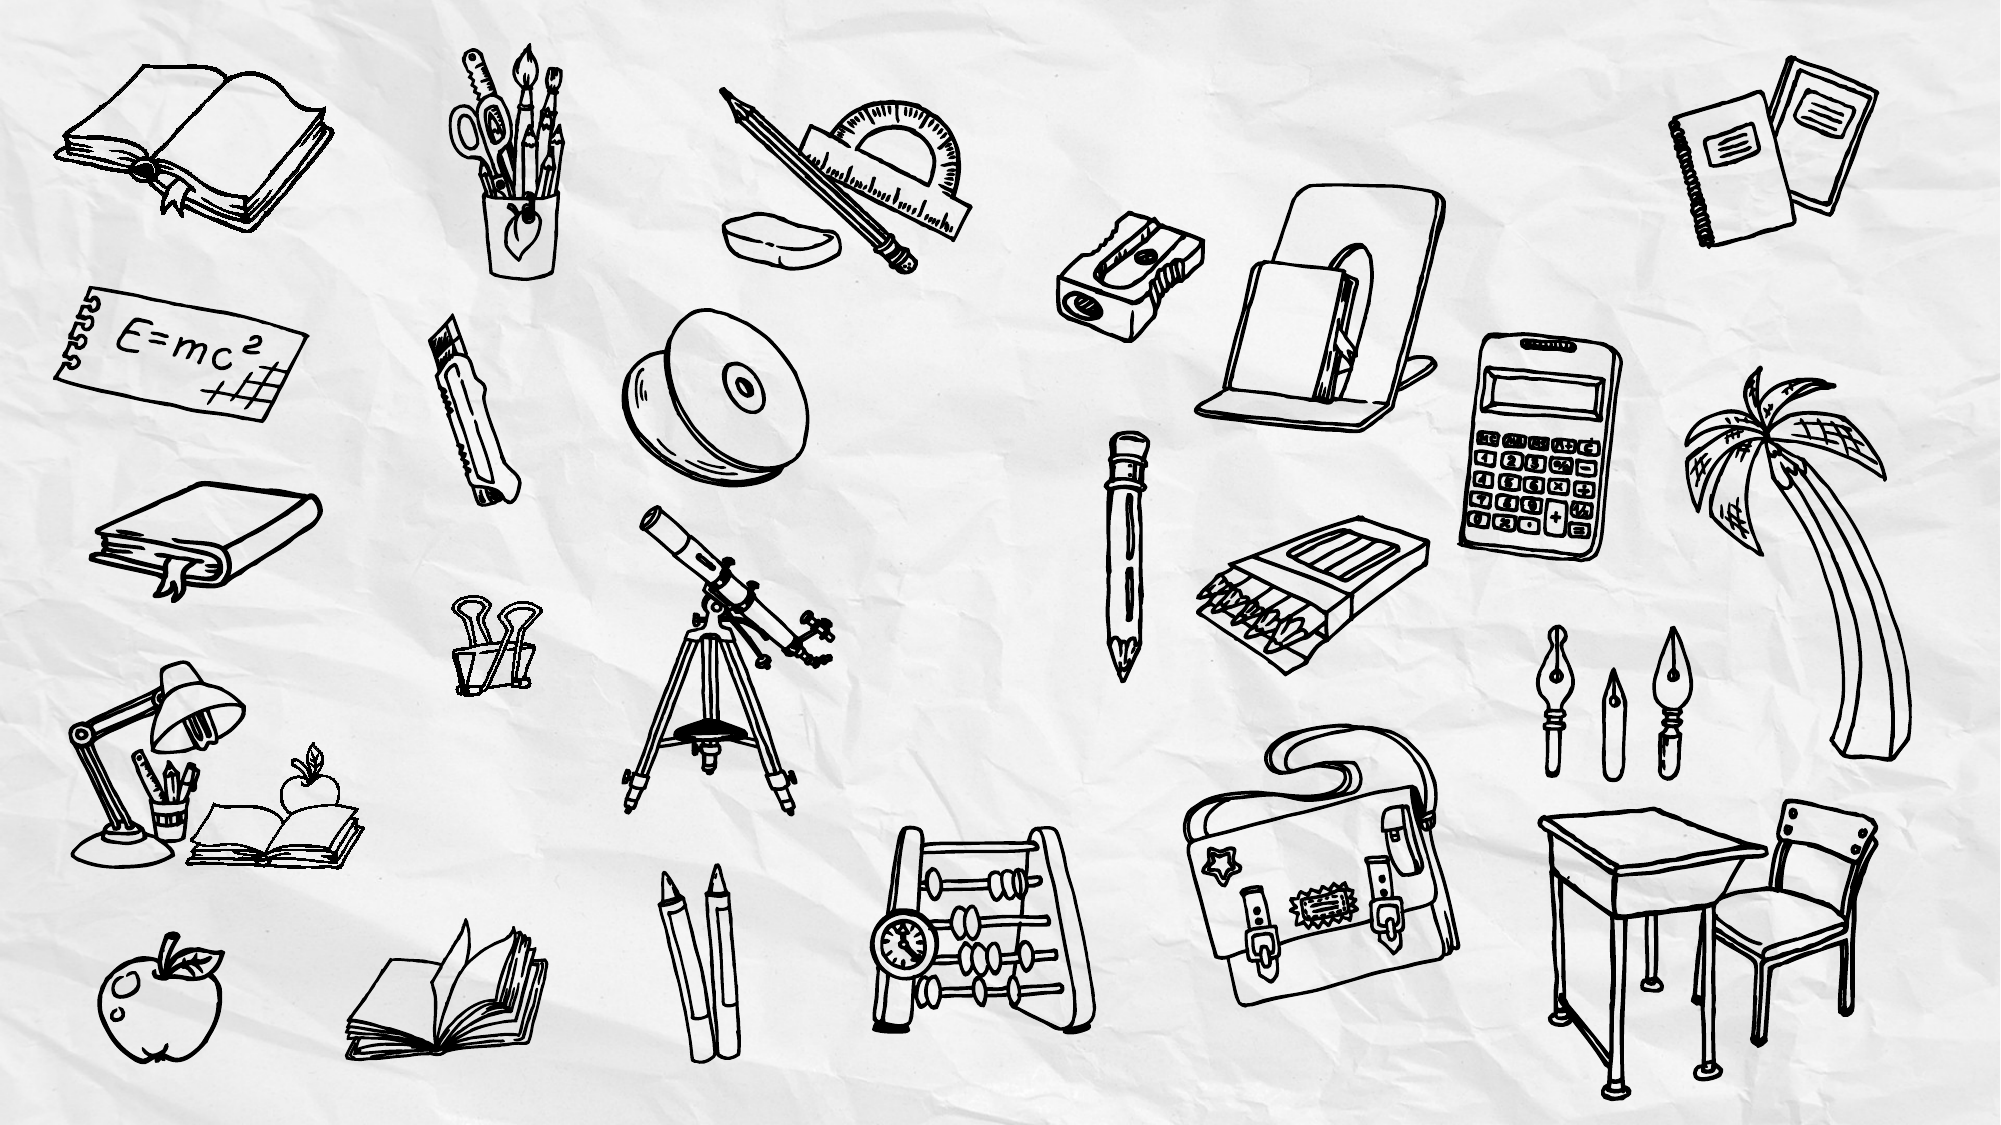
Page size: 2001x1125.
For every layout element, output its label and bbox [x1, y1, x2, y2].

text_box [622, 505, 835, 818]
text_box [1196, 515, 1430, 676]
text_box [1457, 332, 1623, 562]
text_box [246, 742, 365, 870]
text_box [1193, 182, 1446, 433]
text_box [345, 918, 548, 1061]
text_box [622, 308, 809, 488]
text_box [449, 43, 565, 281]
text_box [88, 480, 324, 604]
text_box [658, 863, 741, 1064]
text_box [53, 286, 309, 423]
text_box [719, 87, 972, 278]
text_box [451, 595, 543, 697]
text_box [1667, 55, 1882, 249]
text_box [68, 660, 246, 870]
text_box [97, 929, 225, 1070]
picture [0, 0, 2001, 1125]
text_box [1056, 211, 1206, 343]
text_box [870, 824, 1096, 1036]
text_box [428, 313, 521, 509]
text_box [1536, 625, 1695, 783]
text_box [1182, 724, 1460, 1008]
text_box [1104, 430, 1150, 683]
text_box [53, 64, 335, 233]
text_box [1536, 798, 1879, 1101]
text_box [1684, 366, 1912, 762]
